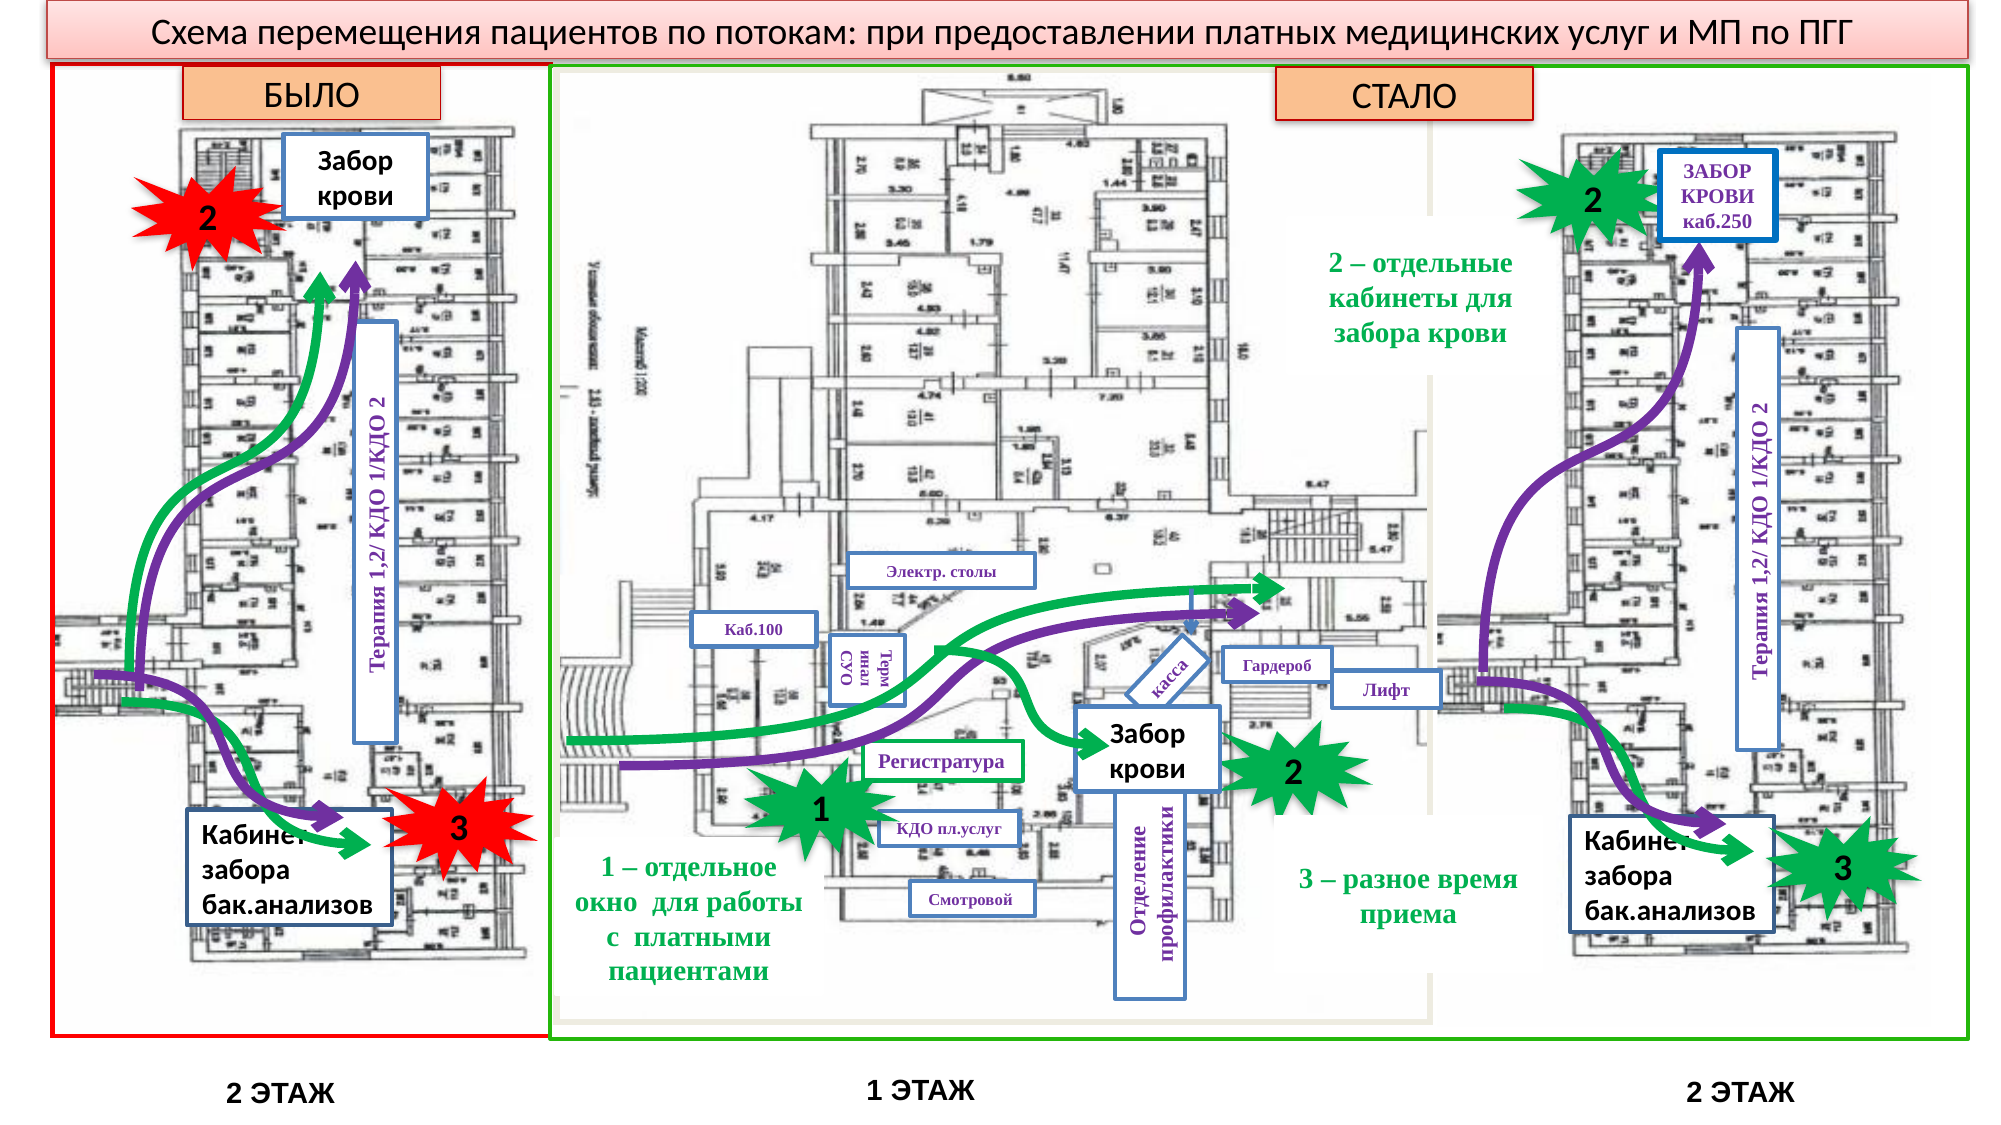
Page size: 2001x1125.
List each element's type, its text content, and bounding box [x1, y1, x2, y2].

text_box СТАЛО [1275, 66, 1534, 77]
picture [54, 66, 549, 1034]
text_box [1476, 680, 1727, 825]
text_box 2 ЭТАЖ [1671, 1066, 2000, 1116]
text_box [93, 674, 344, 818]
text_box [618, 613, 1261, 766]
text_box [548, 64, 1970, 1041]
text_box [121, 701, 372, 846]
text_box 2 ЭТАЖ [211, 1066, 573, 1117]
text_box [32, 367, 464, 585]
picture [559, 72, 1428, 1020]
text_box 1 ЭТАЖ [851, 1063, 1000, 1114]
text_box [1503, 708, 1755, 852]
text_box Схема перемещения пациентов по потокам: при предоставлении платных медицинских услуг и МП по ПГГ [46, 0, 1969, 59]
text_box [566, 588, 1286, 741]
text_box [933, 649, 1110, 747]
picture [1437, 72, 1932, 1028]
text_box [1431, 348, 1807, 565]
